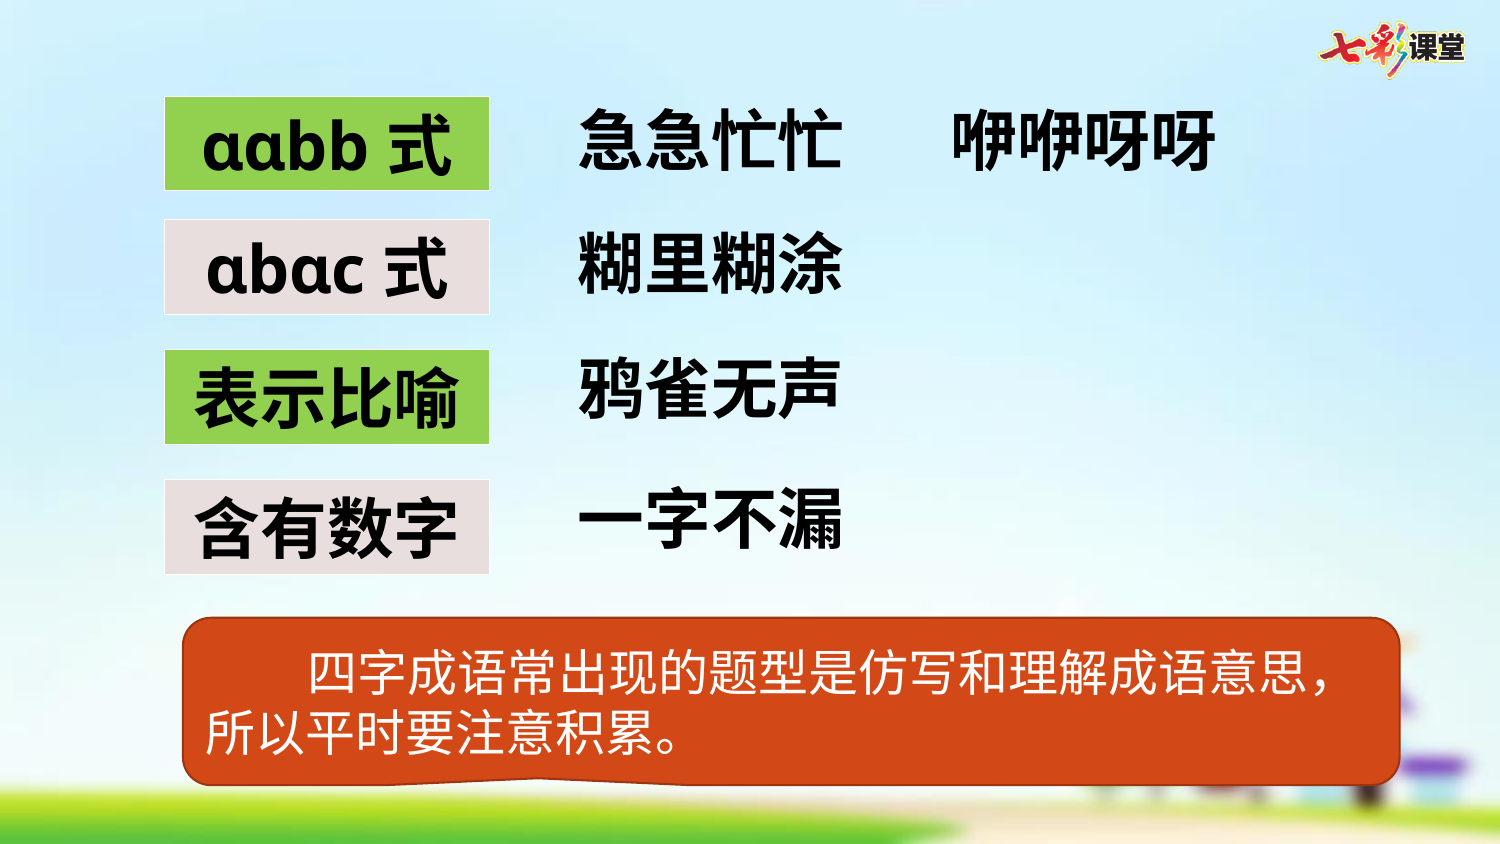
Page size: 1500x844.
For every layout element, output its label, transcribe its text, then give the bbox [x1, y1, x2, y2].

text_box ɑɑbb式 [164, 96, 490, 191]
picture [0, 0, 1500, 844]
text_box 咿咿呀呀 [935, 91, 1233, 186]
text_box 表示比喻 [164, 349, 490, 445]
text_box 急急忙忙 [562, 91, 860, 186]
text_box 鸦雀无声 [562, 339, 860, 435]
text_box 糊里糊涂 [562, 214, 860, 310]
text_box ɑbɑc式 [164, 219, 490, 315]
text_box 一字不漏 [562, 469, 860, 565]
text_box 四字成语常出现的题型是仿写和理解成语意思，所以平时要注意积累。 [181, 616, 1401, 787]
text_box 含有数字 [164, 479, 490, 575]
